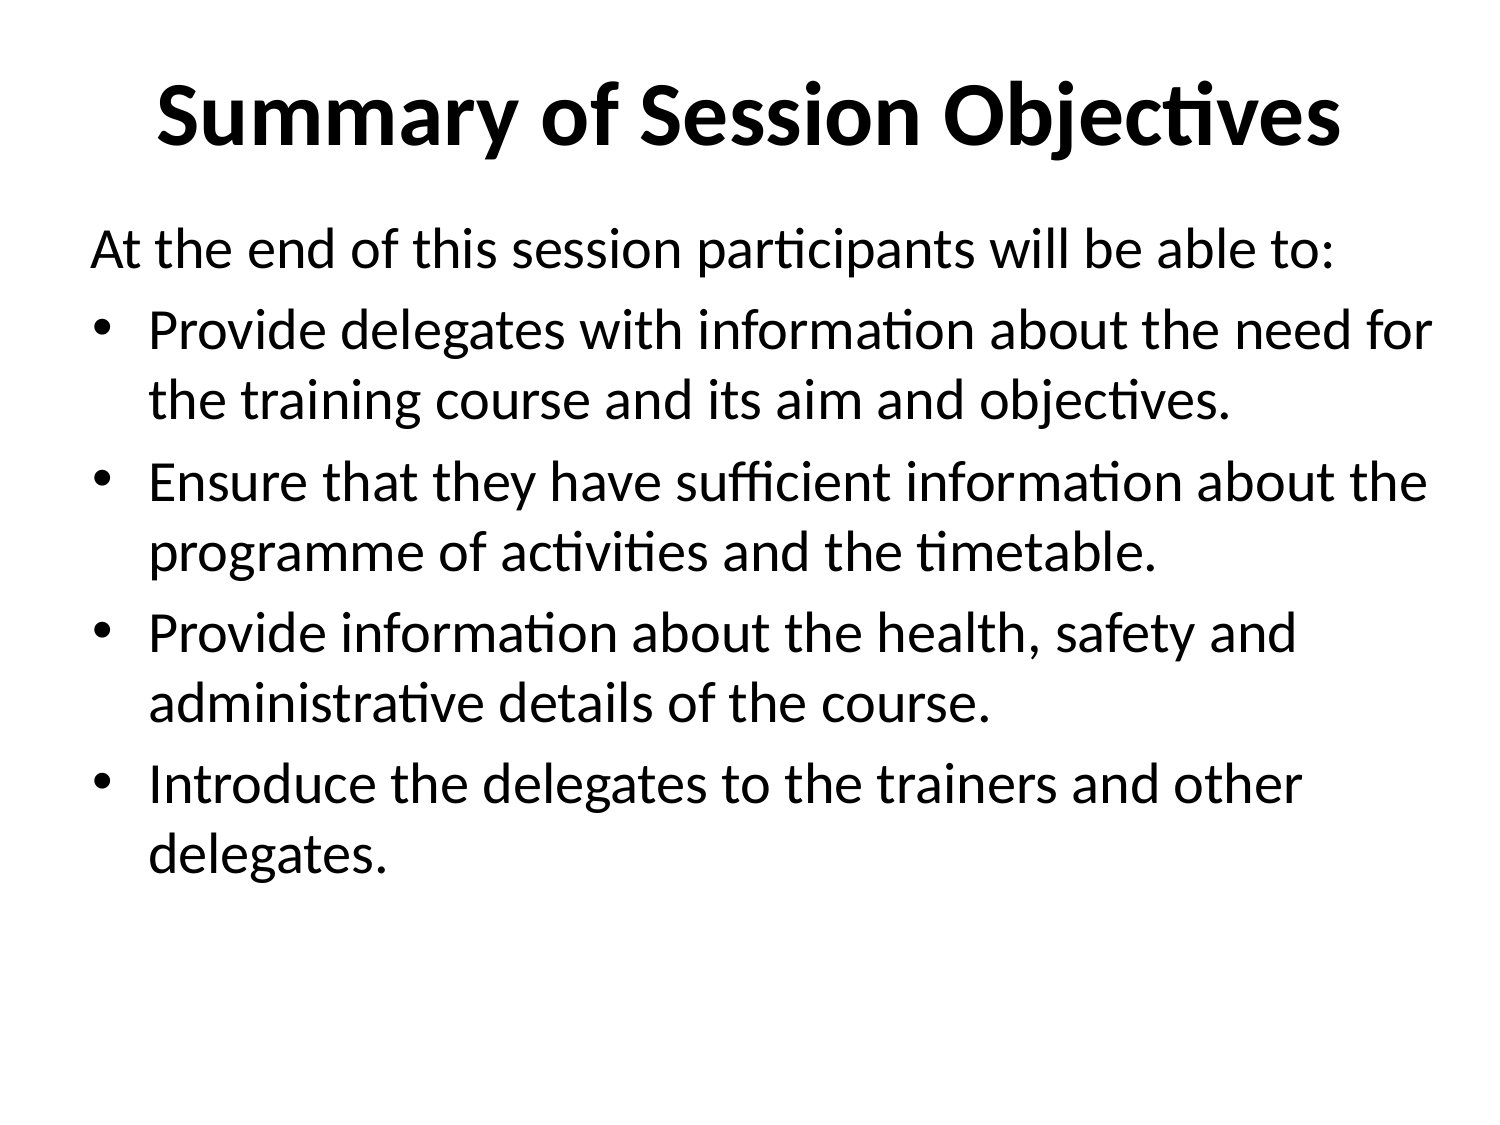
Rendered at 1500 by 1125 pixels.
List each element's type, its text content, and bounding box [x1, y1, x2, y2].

list At the end of this session participants will be able to: Provide delegates with information about the need for the training course and its aim and objectives. Ensure that they have sufficient information about the programme of activities and the timetable. Provide information about the health, safety and administrative details of the course. Introduce the delegates to the trainers and other delegates. [75, 202, 1472, 1005]
title Summary of Session Objectives [75, 45, 1425, 172]
